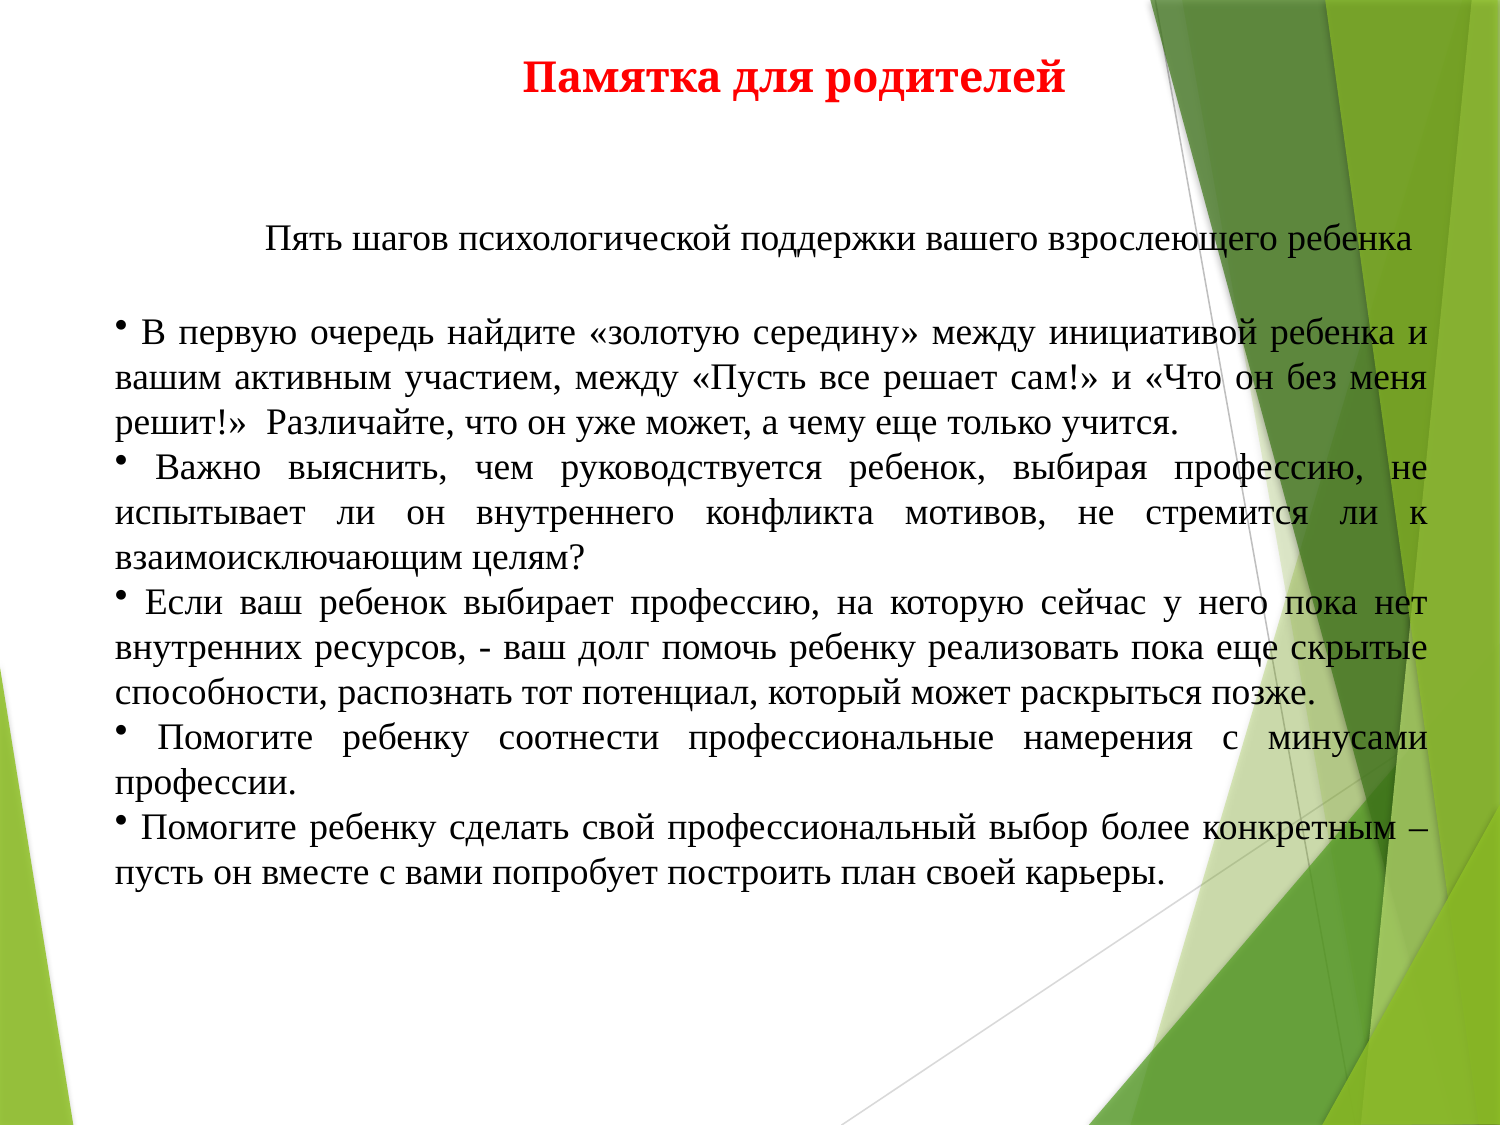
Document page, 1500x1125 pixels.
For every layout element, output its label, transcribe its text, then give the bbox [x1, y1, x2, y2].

text_box Пять шагов психологической поддержки вашего взрослеющего ребенка В первую очередь найдите «золотую середину» между инициативой ребенка и вашим активным участием, между «Пусть все решает сам!» и «Что он без меня решит!» Различайте, что он уже может, а чему еще только учится. Важно выяснить, чем руководствуется ребенок, выбирая профессию, не испытывает ли он внутреннего конфликта мотивов, не стремится ли к взаимоисключающим целям? Если ваш ребенок выбирает профессию, на которую сейчас у него пока нет внутренних ресурсов, - ваш долг помочь ребенку реализовать пока еще скрытые способности, распознать тот потенциал, который может раскрыться позже. Помогите ребенку соотнести профессиональные намерения с минусами профессии. Помогите ребенку сделать свой профессиональный выбор более конкретным – пусть он вместе с вами попробует построить план своей карьеры. [100, 184, 1445, 900]
title Памятка для родителей [253, 42, 1335, 161]
